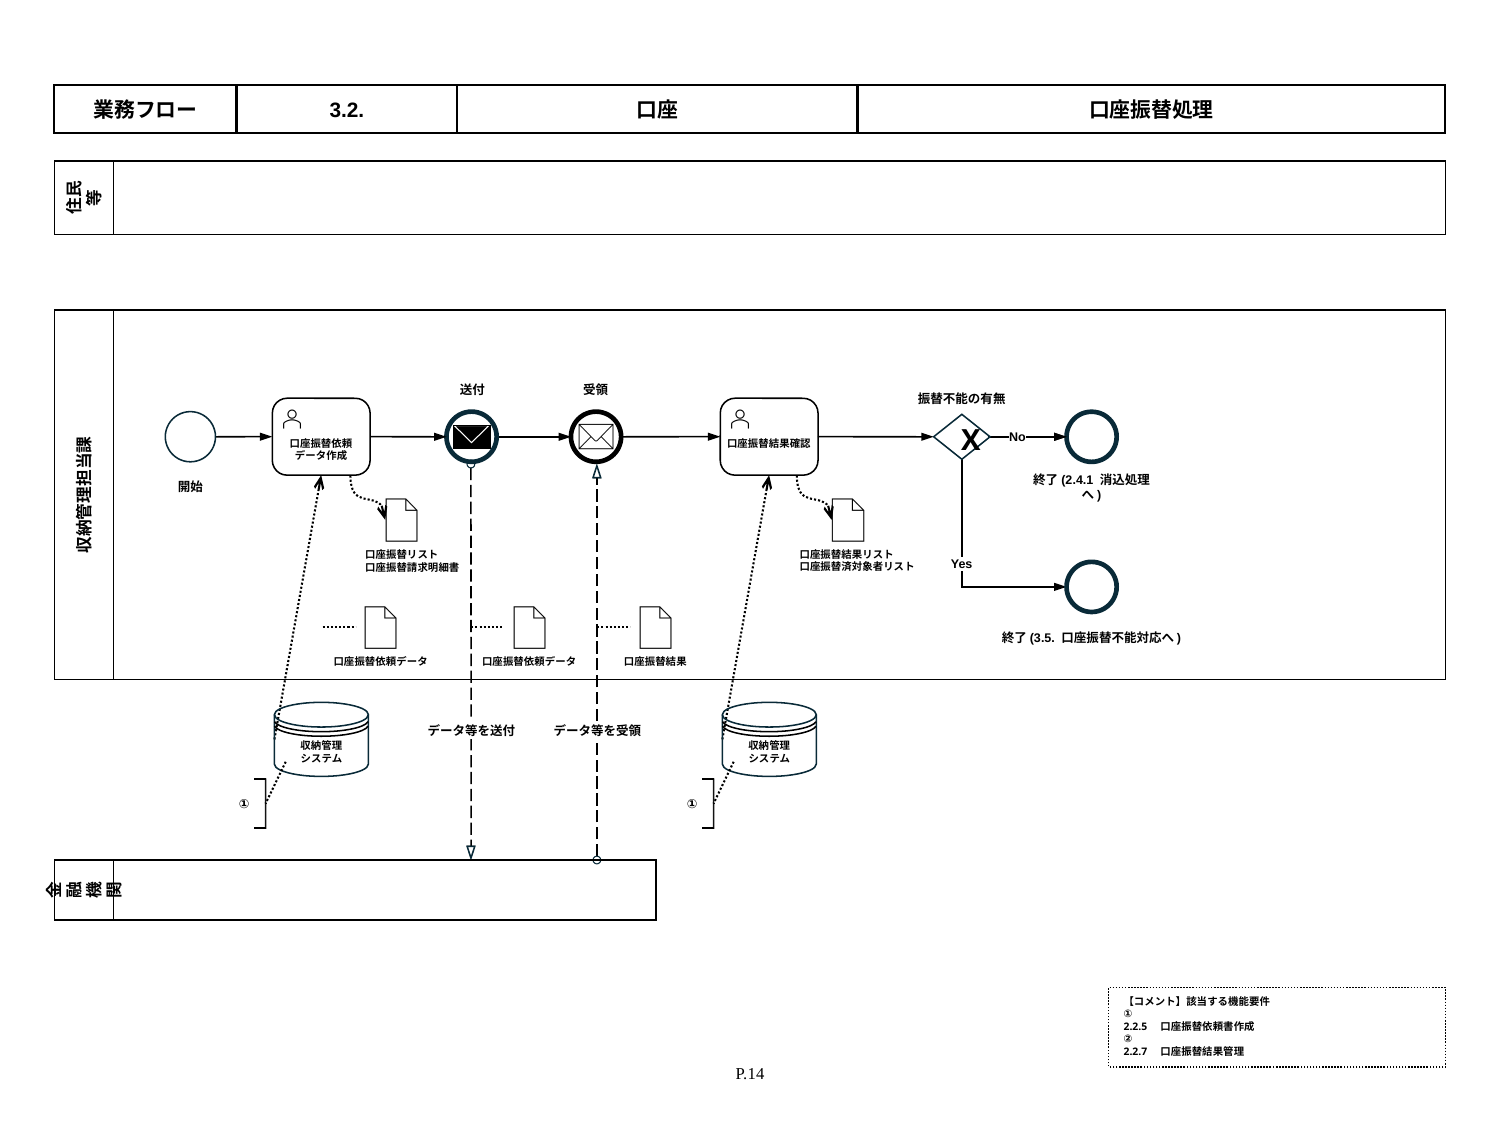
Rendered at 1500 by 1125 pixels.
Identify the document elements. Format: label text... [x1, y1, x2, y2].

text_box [784, 474, 888, 588]
text_box データ等を送付 [412, 719, 530, 742]
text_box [53, 84, 1447, 134]
text_box 【コメント】該当する機能要件 ① 2.2.5 口座振替依頼書作成 ② 2.2.7 口座振替結果管理 [1107, 986, 1447, 1068]
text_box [53, 859, 657, 921]
text_box データ等を受領 [539, 719, 656, 742]
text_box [299, 601, 447, 695]
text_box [611, 601, 737, 660]
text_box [349, 474, 453, 588]
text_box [570, 411, 622, 463]
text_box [611, 660, 797, 670]
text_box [445, 411, 498, 463]
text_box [447, 601, 611, 695]
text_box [949, 470, 1079, 576]
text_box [609, 761, 735, 829]
slide_number P.14 [581, 1042, 919, 1103]
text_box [53, 309, 1447, 681]
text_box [161, 761, 287, 829]
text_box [273, 701, 369, 777]
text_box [719, 397, 819, 476]
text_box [271, 397, 371, 476]
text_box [611, 670, 737, 695]
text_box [53, 160, 1447, 236]
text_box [721, 701, 817, 777]
